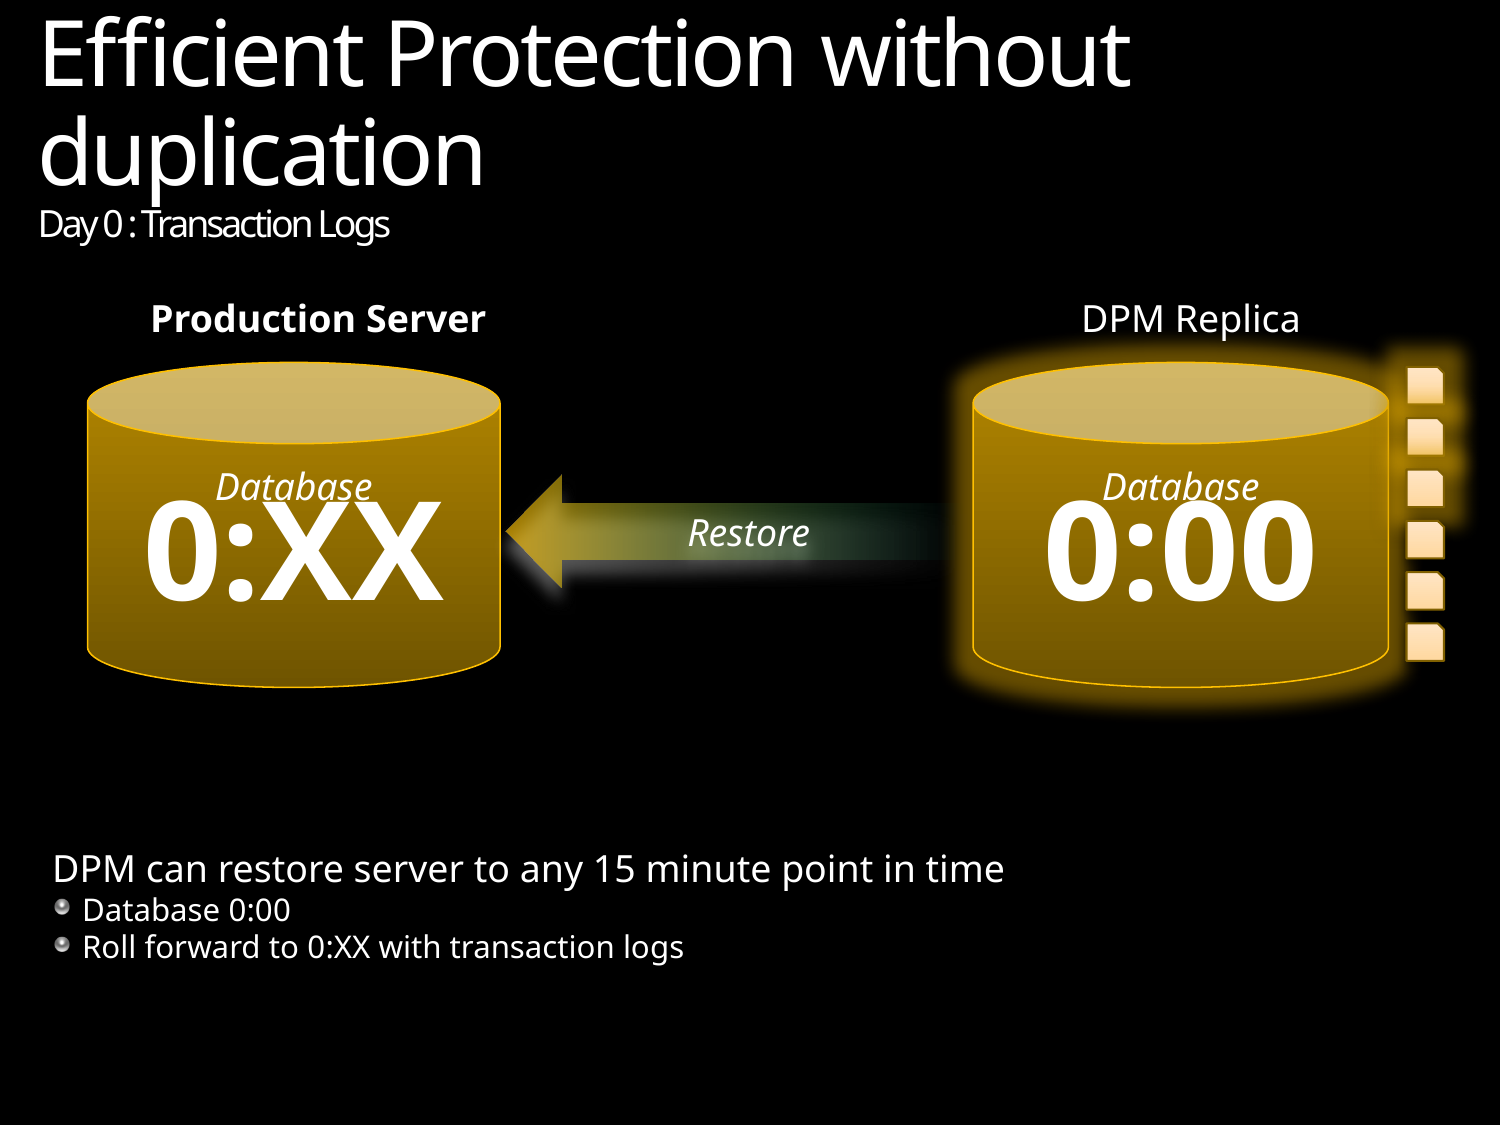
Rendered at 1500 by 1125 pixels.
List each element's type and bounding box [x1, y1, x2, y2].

picture [52, 897, 74, 920]
table_cell [975, 364, 1374, 442]
text_box [1406, 366, 1445, 662]
text_box [972, 361, 1390, 689]
text_box [135, 287, 503, 348]
title [37, 7, 1500, 149]
picture [52, 935, 74, 957]
text_box [37, 837, 1022, 973]
text_box [1066, 287, 1317, 348]
text_box [86, 361, 969, 689]
table_cell [89, 364, 499, 442]
